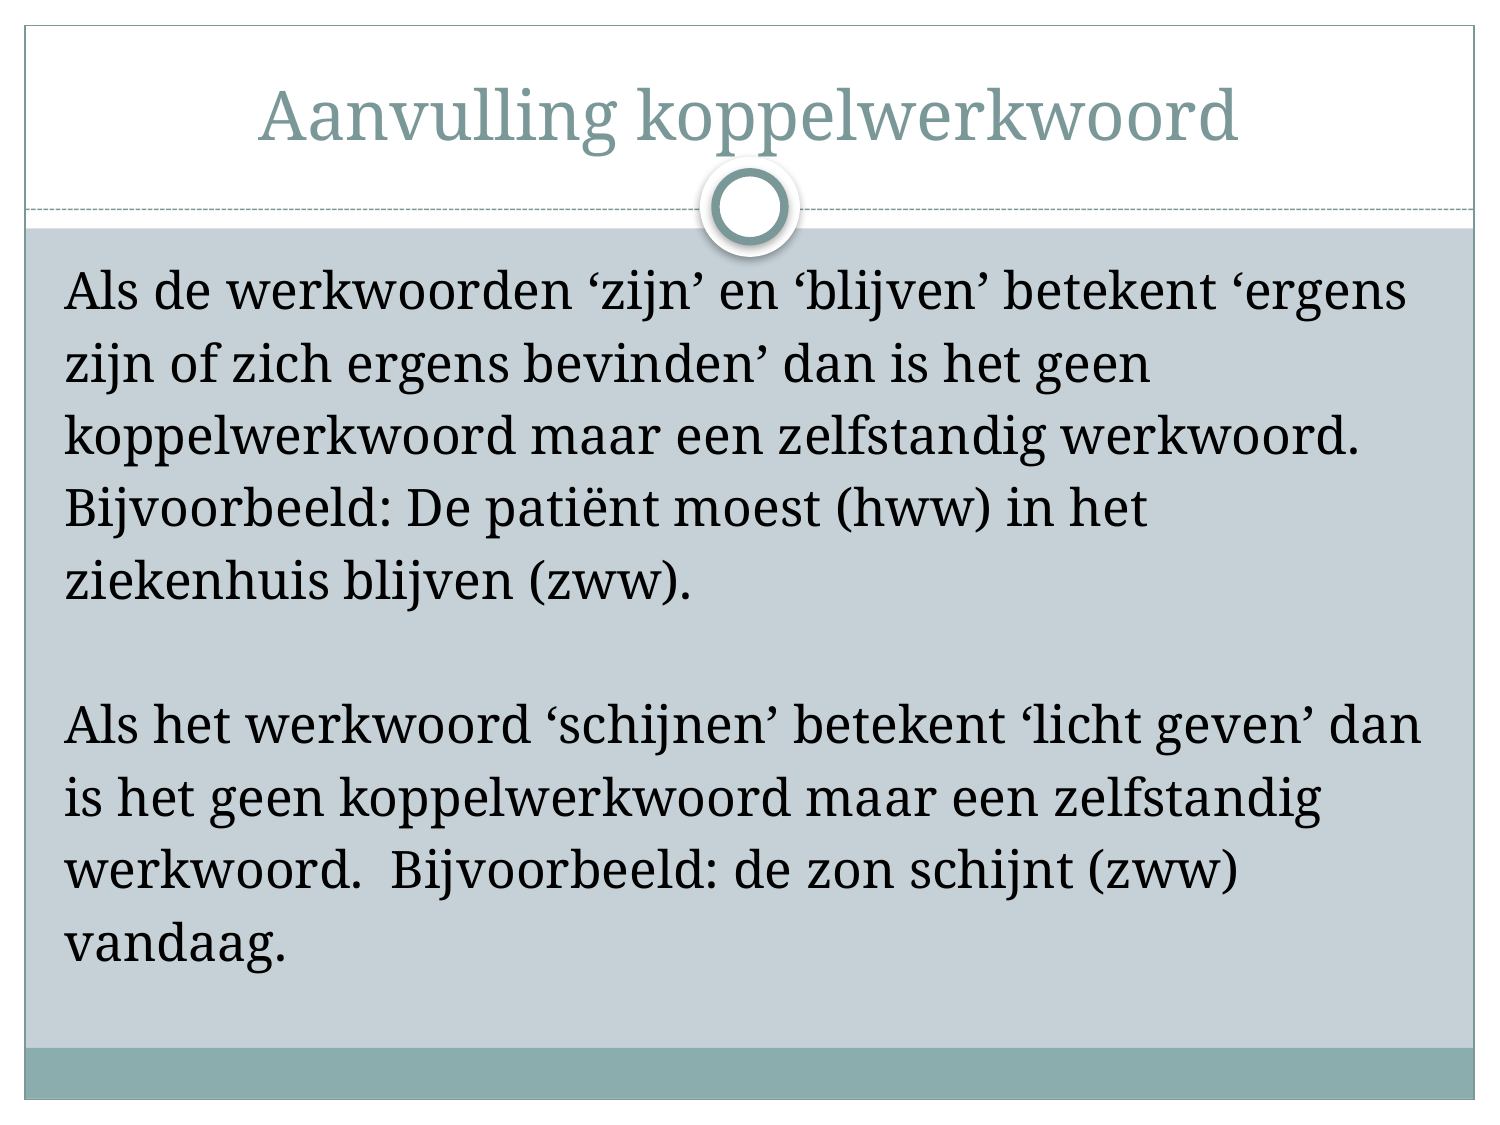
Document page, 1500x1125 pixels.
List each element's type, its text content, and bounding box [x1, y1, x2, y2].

list Als de werkwoorden ‘zijn’ en ‘blijven’ betekent ‘ergens zijn of zich ergens bevinden’ dan is het geen koppelwerkwoord maar een zelfstandig werkwoord. Bijvoorbeeld: De patiënt moest (hww) in het ziekenhuis blijven (zww). Als het werkwoord ‘schijnen’ betekent ‘licht geven’ dan is het geen koppelwerkwoord maar een zelfstandig werkwoord. Bijvoorbeeld: de zon schijnt (zww) vandaag. [49, 250, 1445, 1001]
title Aanvulling koppelwerkwoord [49, 37, 1450, 162]
